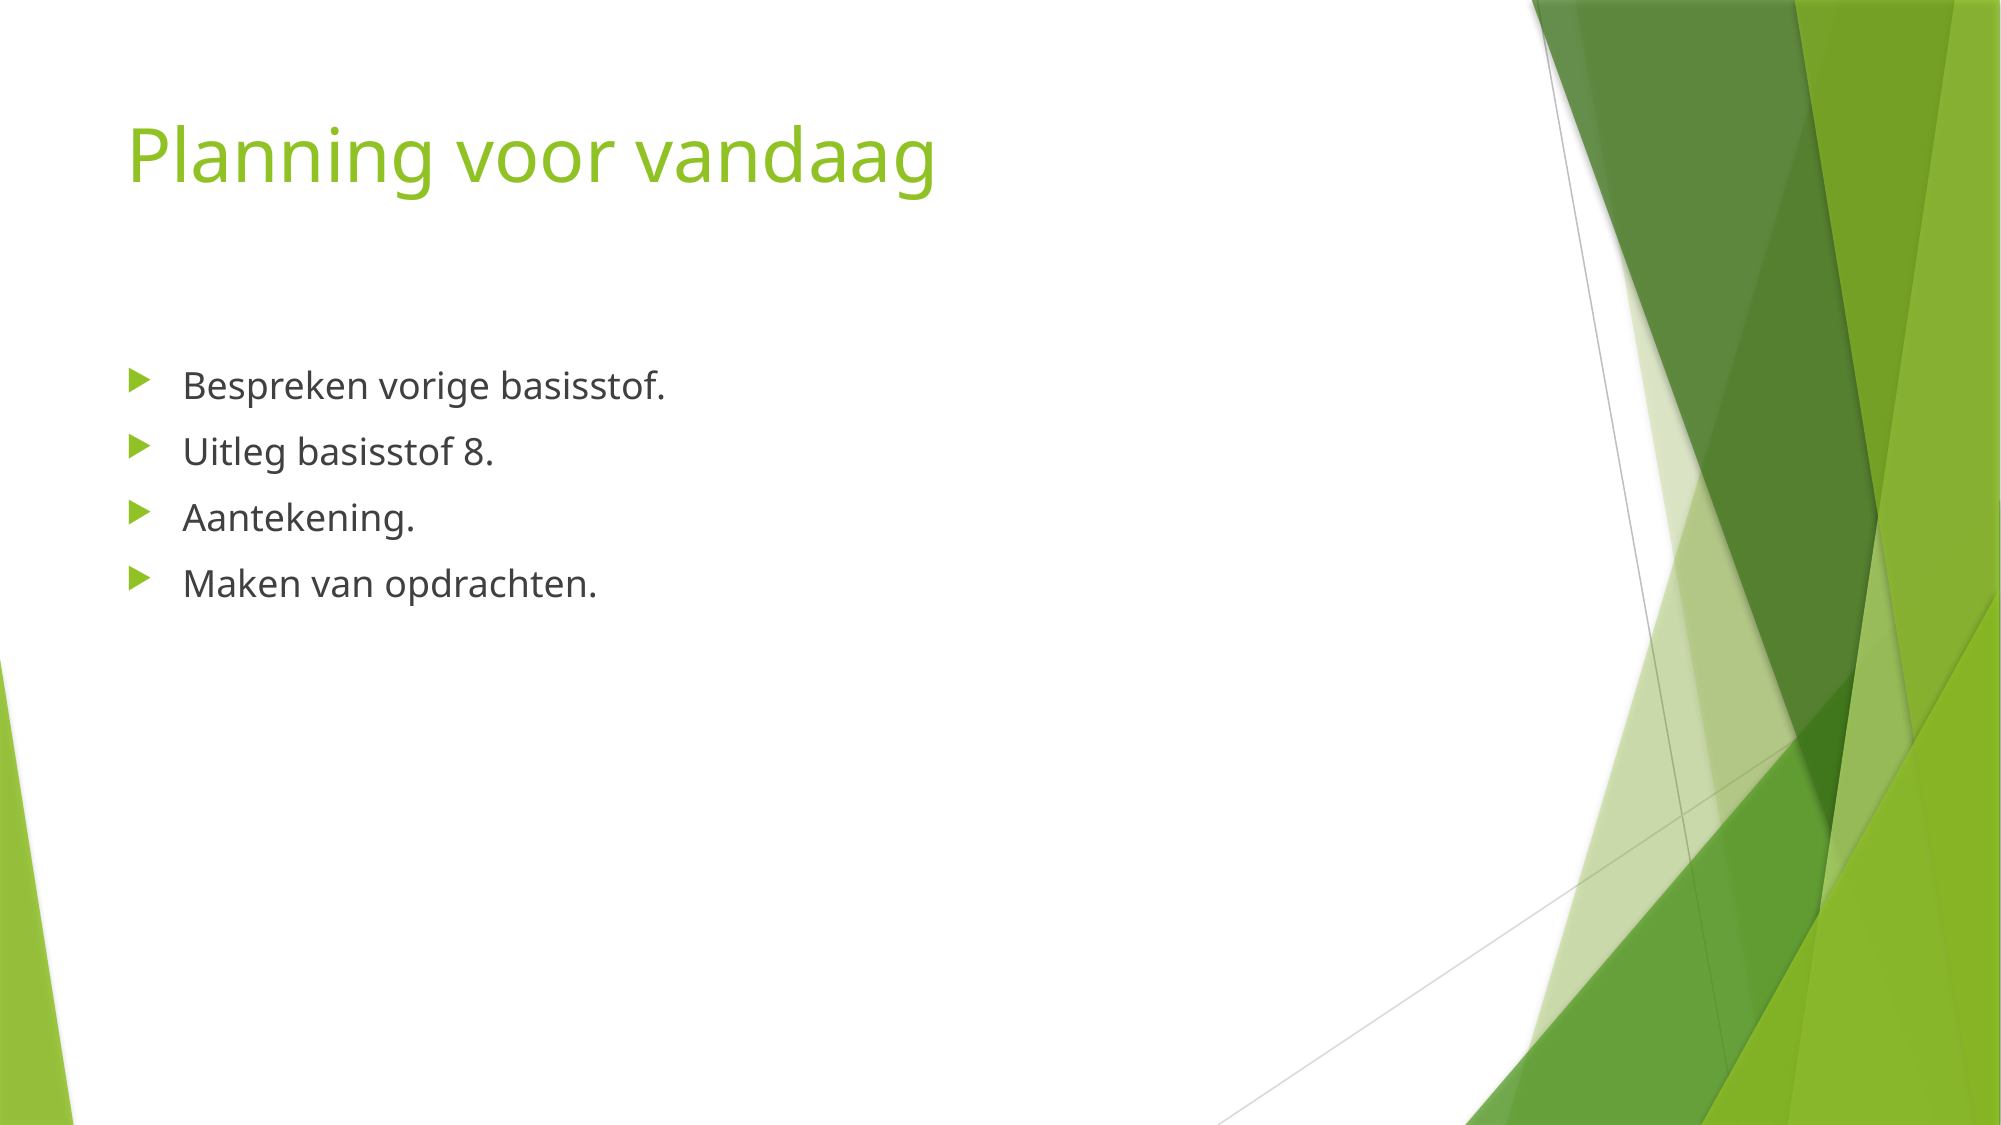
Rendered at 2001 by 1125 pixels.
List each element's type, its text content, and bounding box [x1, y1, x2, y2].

title Planning voor vandaag [111, 99, 1522, 317]
list Bespreken vorige basisstof. Uitleg basisstof 8. Aantekening. Maken van opdrachten. [111, 354, 1522, 992]
